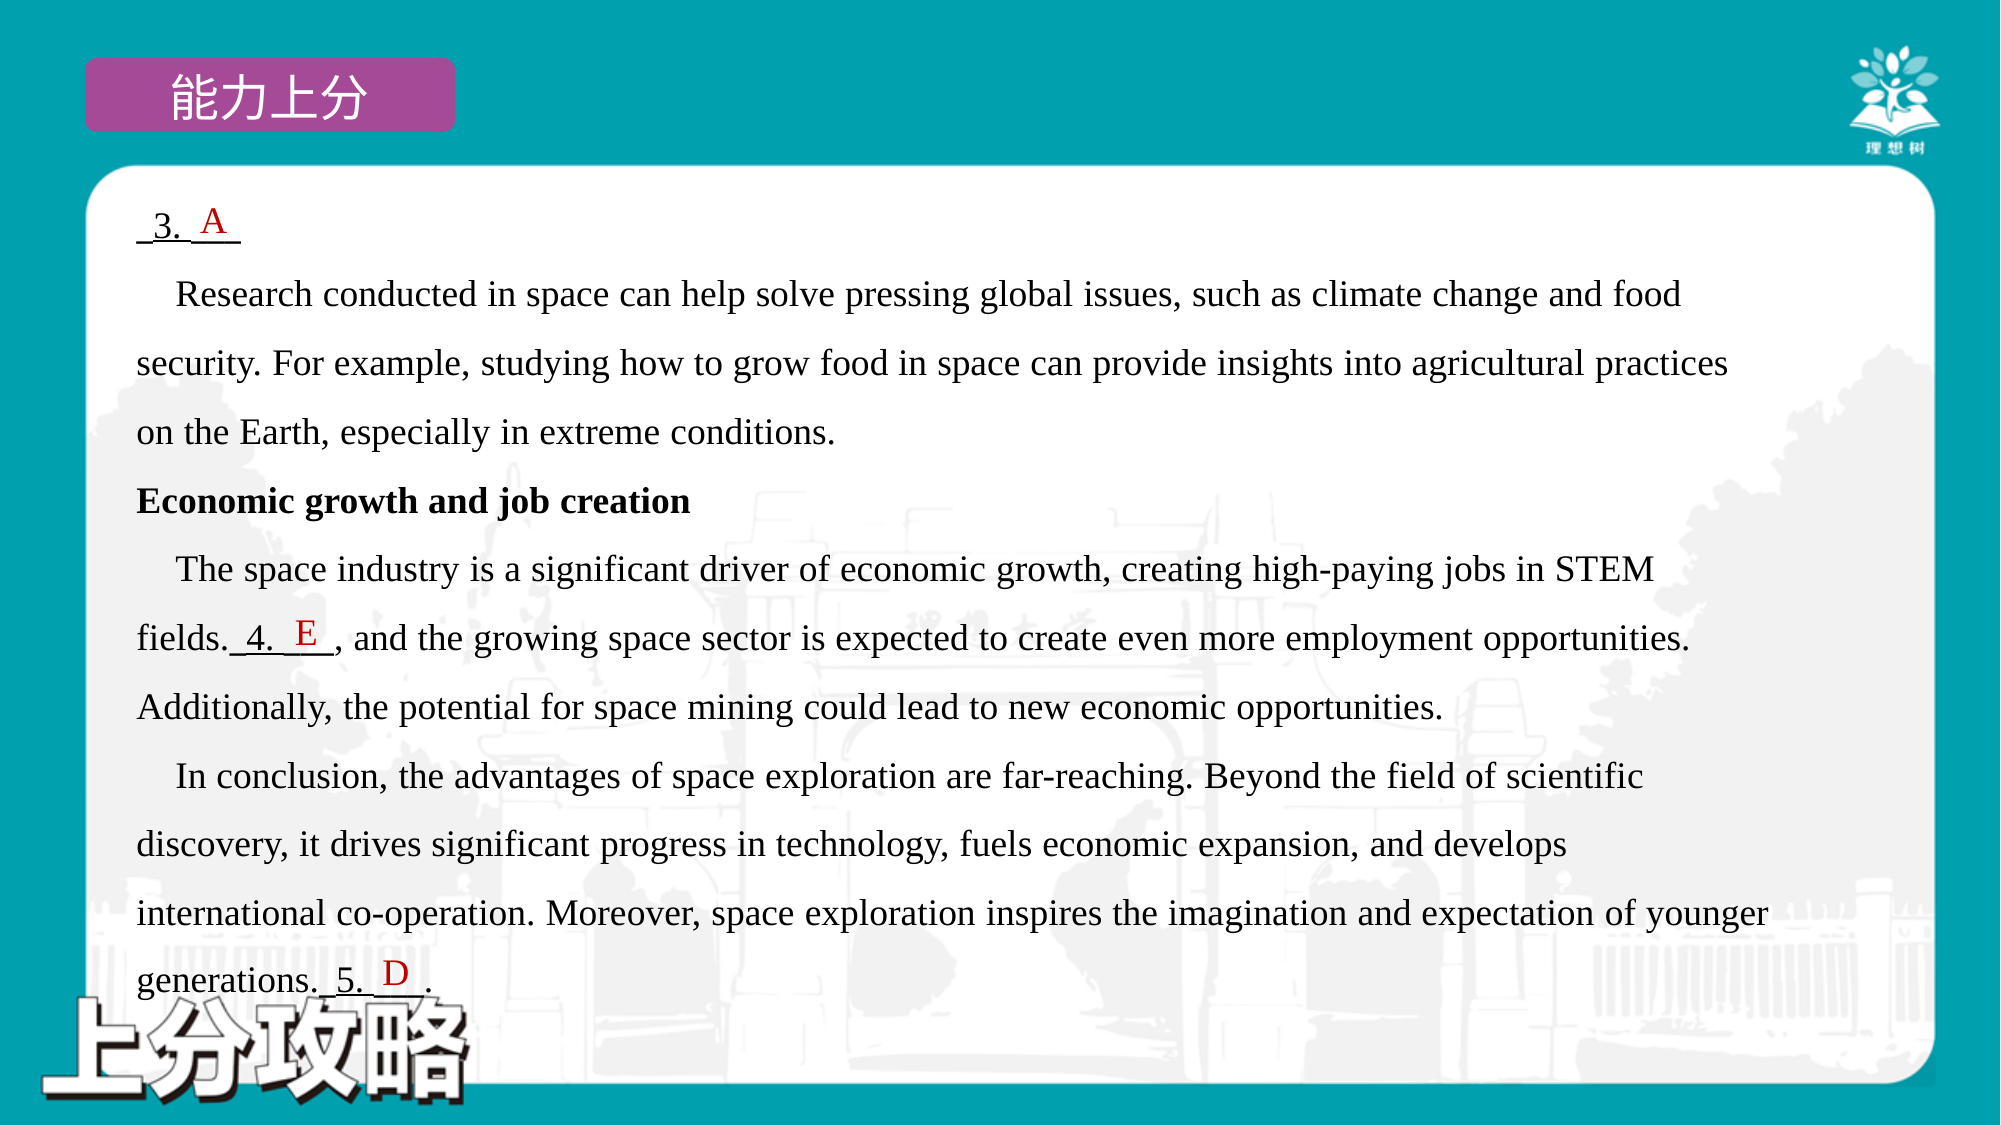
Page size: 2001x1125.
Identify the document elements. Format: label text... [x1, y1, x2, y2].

text_box E [281, 584, 332, 646]
text_box _3. ___ Research conducted in space can help solve pressing global issues, such as climate change and food security. For example, studying how to grow food in space can provide insights into agricultural practices on the Earth, especially in extreme conditions. Economic growth and job creation The space industry is a significant driver of economic growth, creating high-paying jobs in STEM fields._4. ___, and the growing space sector is expected to create even more employment opportunities. Additionally, the potential for space mining could lead to new economic opportunities. In conclusion, the advantages of space exploration are far-reaching. Beyond the field of scientific discovery, it drives significant progress in technology, fuels economic expansion, and develops international co-operation. Moreover, space exploration inspires the imagination and expectation of younger generations._5. ___.#6.2 [136, 176, 1865, 992]
text_box D [368, 926, 424, 986]
picture [0, 0, 2000, 1125]
text_box A [186, 172, 241, 234]
